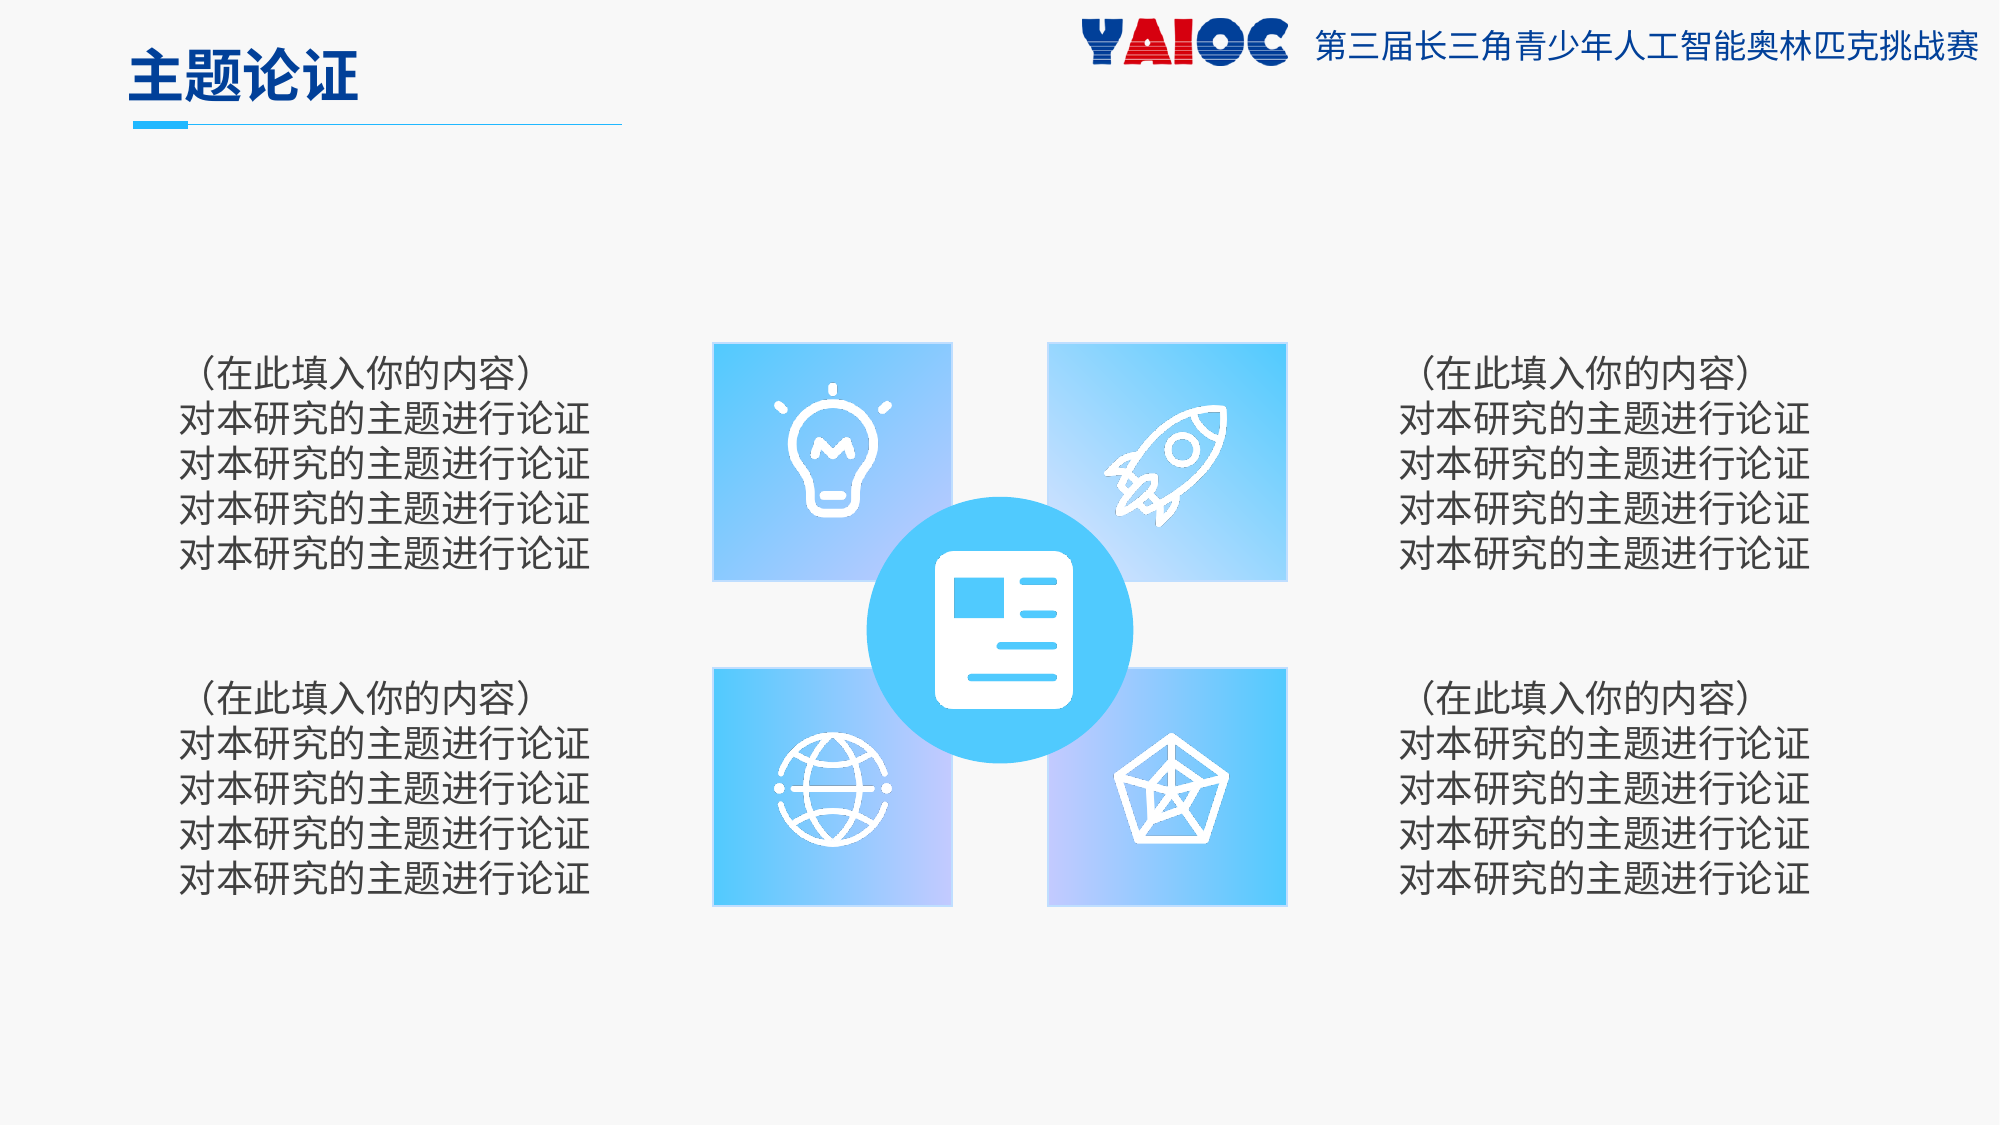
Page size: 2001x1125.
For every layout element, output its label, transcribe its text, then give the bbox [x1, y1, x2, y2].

text_box 第三届长三角青少年人工智能奥林匹克挑战赛 [1304, 17, 2000, 73]
text_box [1047, 342, 1288, 582]
picture [1104, 724, 1237, 857]
text_box [712, 667, 953, 907]
text_box 主题论证 [111, 17, 375, 117]
text_box [0, 0, 2000, 1125]
text_box [712, 342, 953, 582]
text_box （在此填入你的内容） 对本研究的主题进行论证 对本研究的主题进行论证 对本研究的主题进行论证 对本研究的主题进行论证 [1383, 667, 1877, 953]
picture [1064, 3, 1304, 75]
picture [925, 551, 1082, 709]
picture [770, 724, 895, 849]
text_box （在此填入你的内容） 对本研究的主题进行论证 对本研究的主题进行论证 对本研究的主题进行论证 对本研究的主题进行论证 [1383, 342, 1877, 628]
text_box （在此填入你的内容） 对本研究的主题进行论证 对本研究的主题进行论证 对本研究的主题进行论证 对本研究的主题进行论证 [164, 667, 617, 953]
picture [1104, 405, 1227, 527]
picture [755, 372, 910, 527]
text_box [865, 495, 1135, 765]
text_box [1047, 667, 1288, 907]
text_box （在此填入你的内容） 对本研究的主题进行论证 对本研究的主题进行论证 对本研究的主题进行论证 对本研究的主题进行论证 [164, 342, 617, 628]
